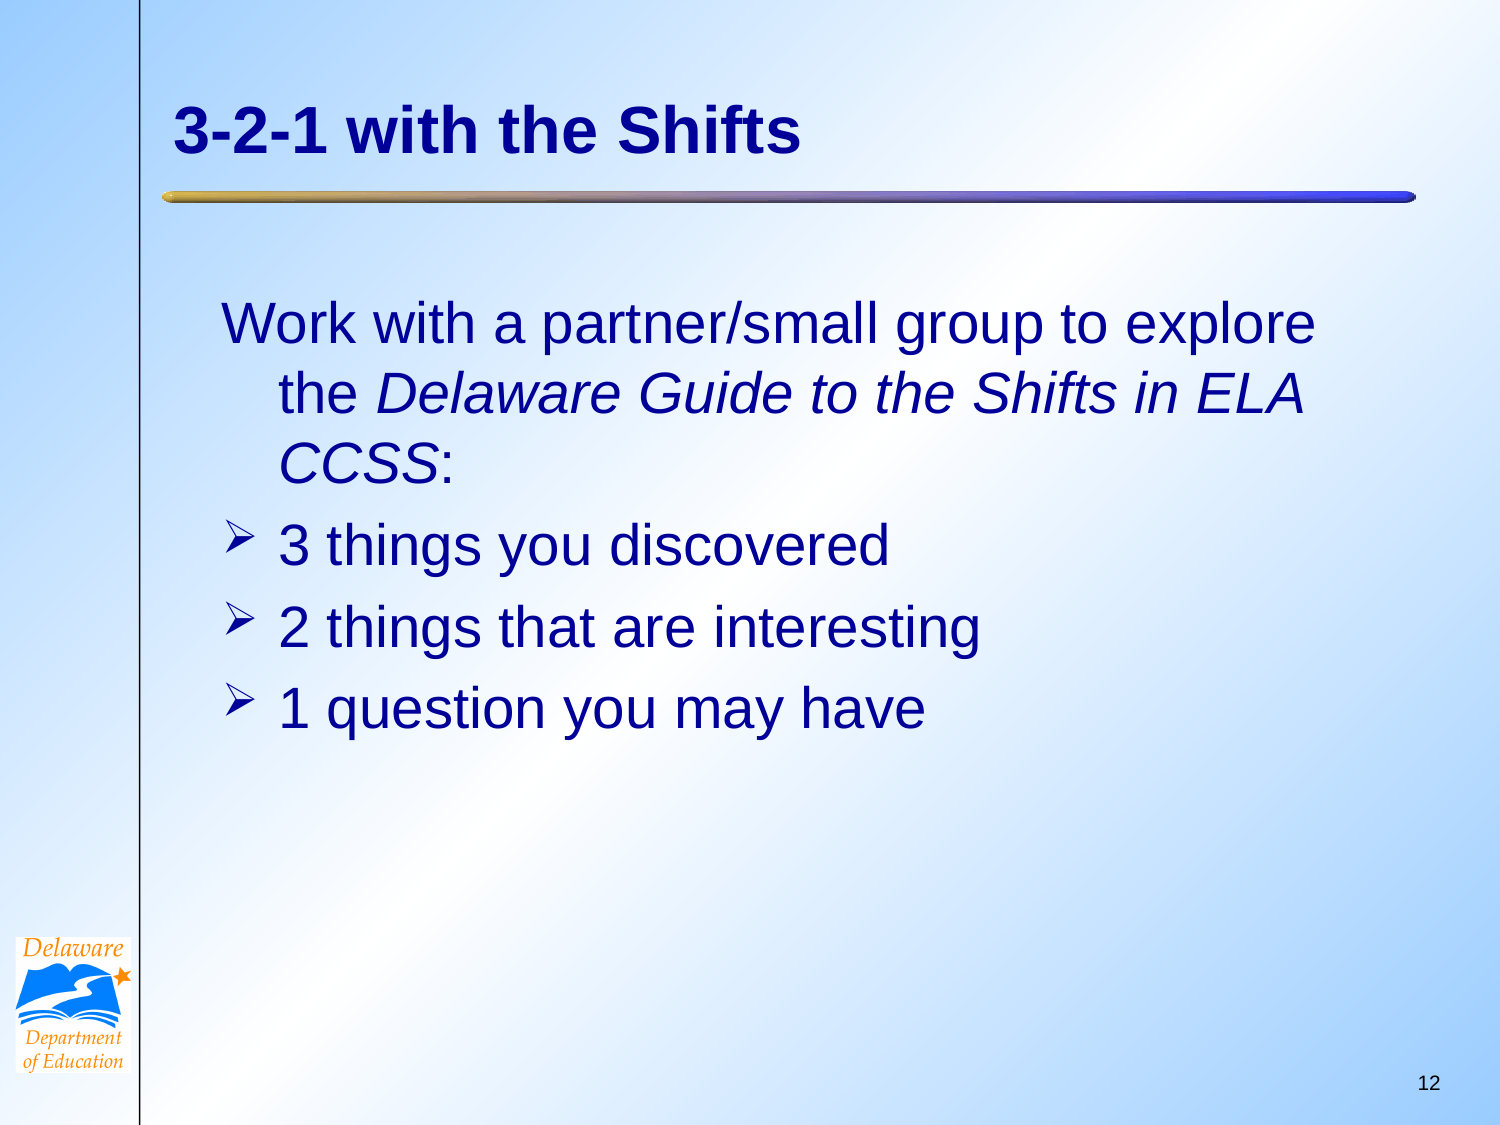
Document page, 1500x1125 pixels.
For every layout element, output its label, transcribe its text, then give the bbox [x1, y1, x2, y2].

list Work with a partner/small group to explore the Delaware Guide to the Shifts in ELA CCSS: 3 things you discovered 2 things that are interesting 1 question you may have [206, 277, 1364, 794]
picture [152, 189, 1425, 204]
title 3-2-1 with the Shifts [165, 34, 1451, 176]
slide_number 11 [1142, 1054, 1456, 1110]
picture [15, 937, 131, 1073]
